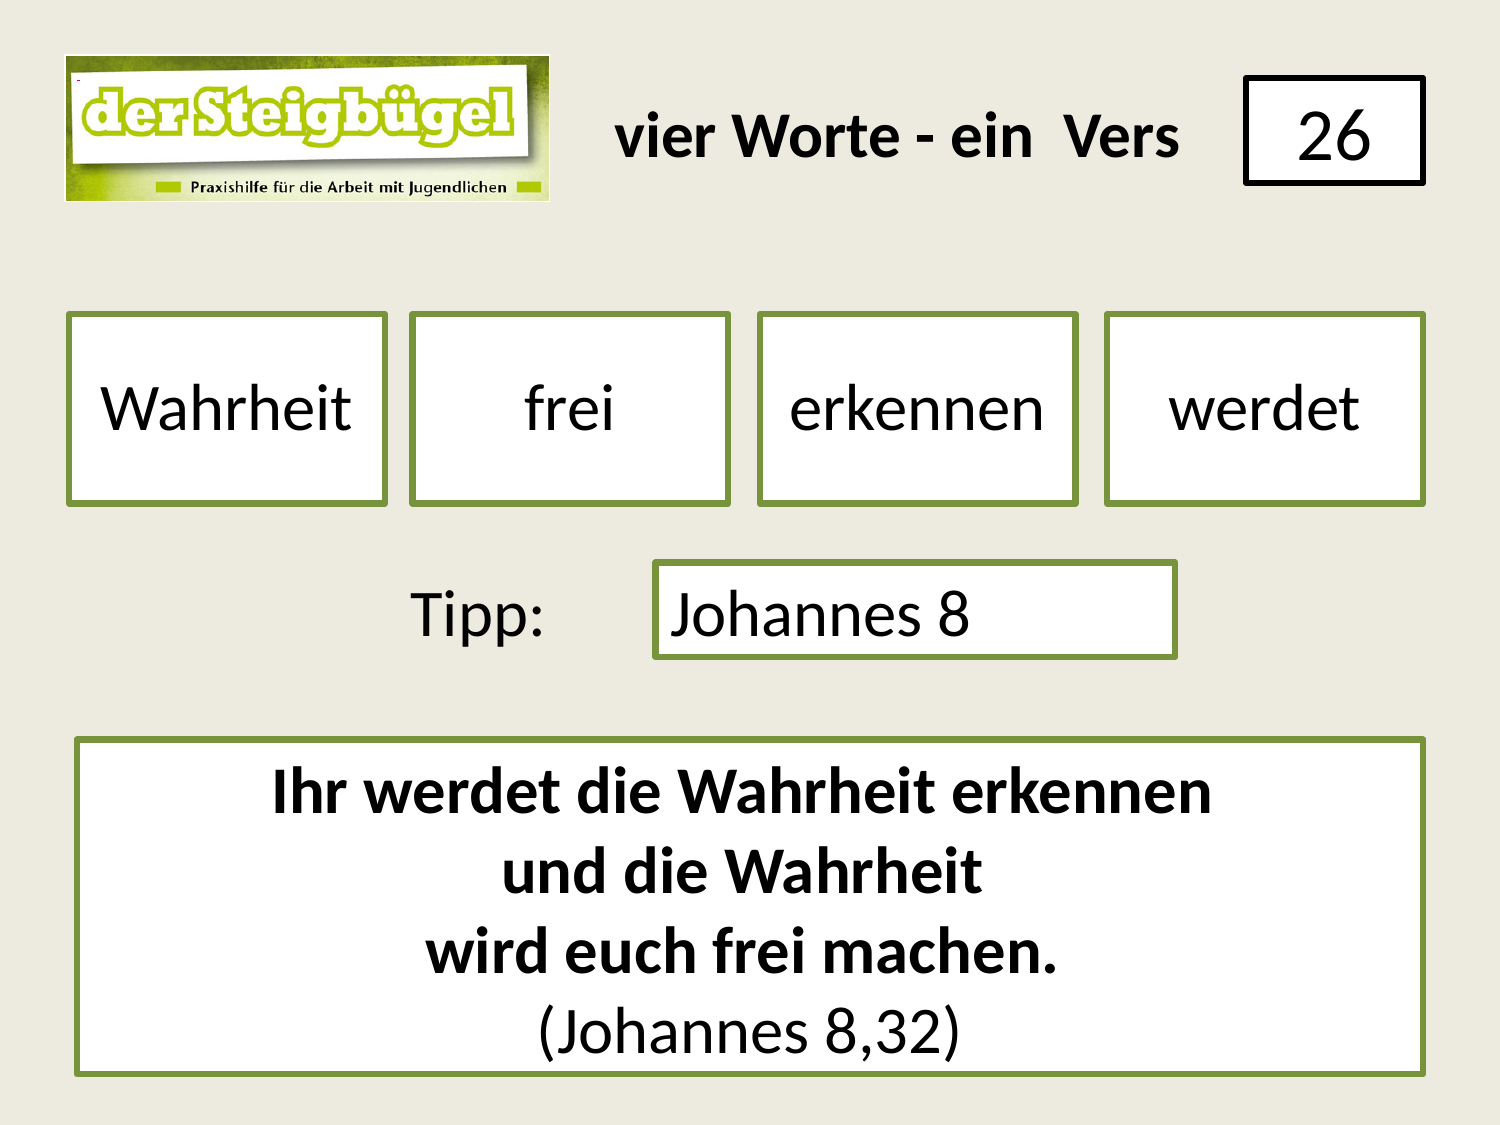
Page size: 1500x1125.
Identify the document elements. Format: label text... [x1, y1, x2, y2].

title vier Worte - ein Vers [584, 54, 1211, 209]
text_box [64, 290, 1424, 528]
text_box Tipp: [395, 562, 585, 658]
text_box Johannes 8 [761, 562, 1176, 658]
text_box 26 [1246, 78, 1424, 183]
table_header [739, 536, 761, 688]
text_box Johannes 8 [655, 562, 739, 658]
picture [64, 54, 550, 202]
text_box Ihr werdet die Wahrheit erkennen und die Wahrheit wird euch frei machen. (Johannes 8,32) [76, 739, 1424, 1075]
